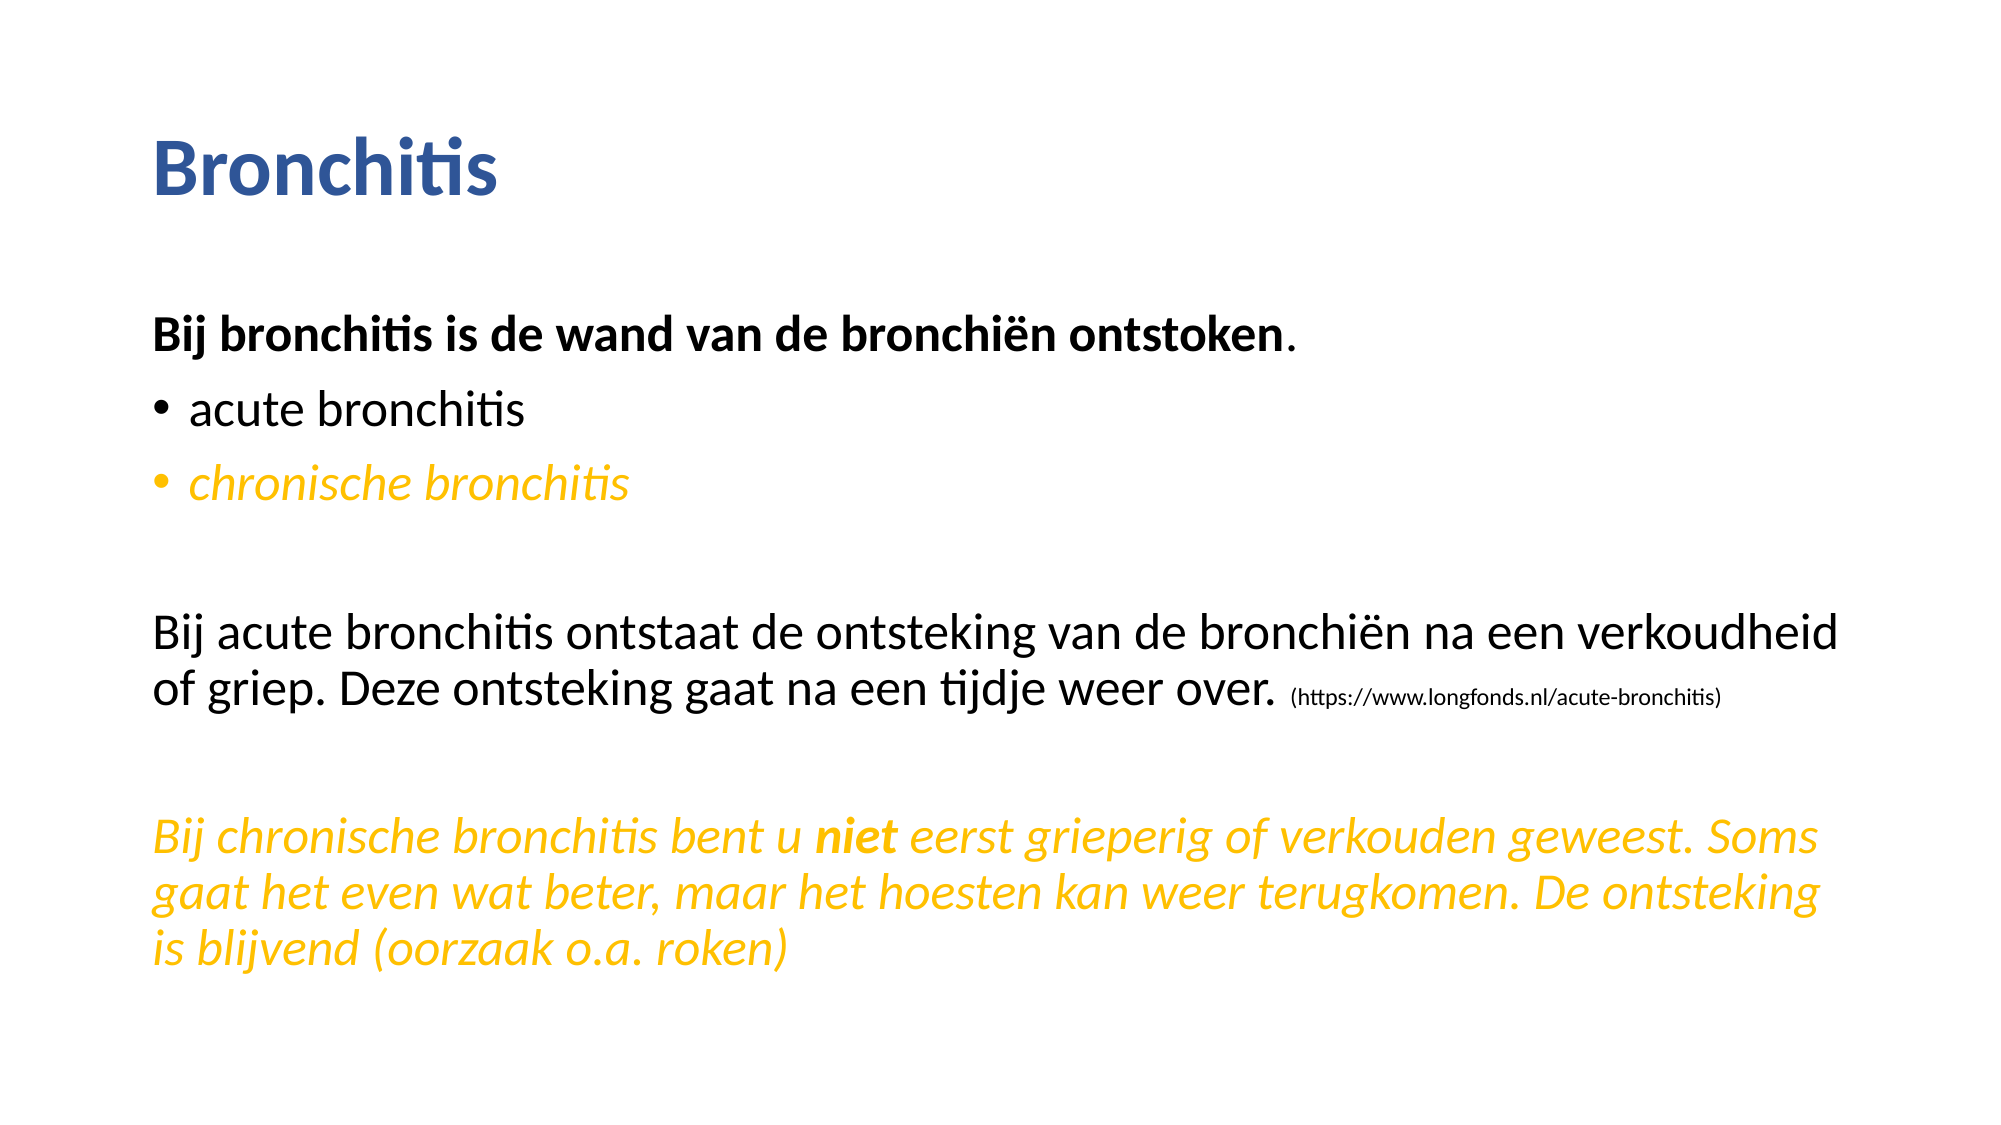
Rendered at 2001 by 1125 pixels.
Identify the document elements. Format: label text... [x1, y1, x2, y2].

title Bronchitis [137, 59, 1863, 278]
list Bij bronchitis is de wand van de bronchiën ontstoken. acute bronchitis chronische bronchitis Bij acute bronchitis ontstaat de ontsteking van de bronchiën na een verkoudheid of griep. Deze ontsteking gaat na een tijdje weer over. (https://www.longfonds.nl/acute-bronchitis) Bij chronische bronchitis bent u niet eerst grieperig of verkouden geweest. Soms gaat het even wat beter, maar het hoesten kan weer terugkomen. De ontsteking is blijvend (oorzaak o.a. roken) [137, 299, 1863, 1014]
